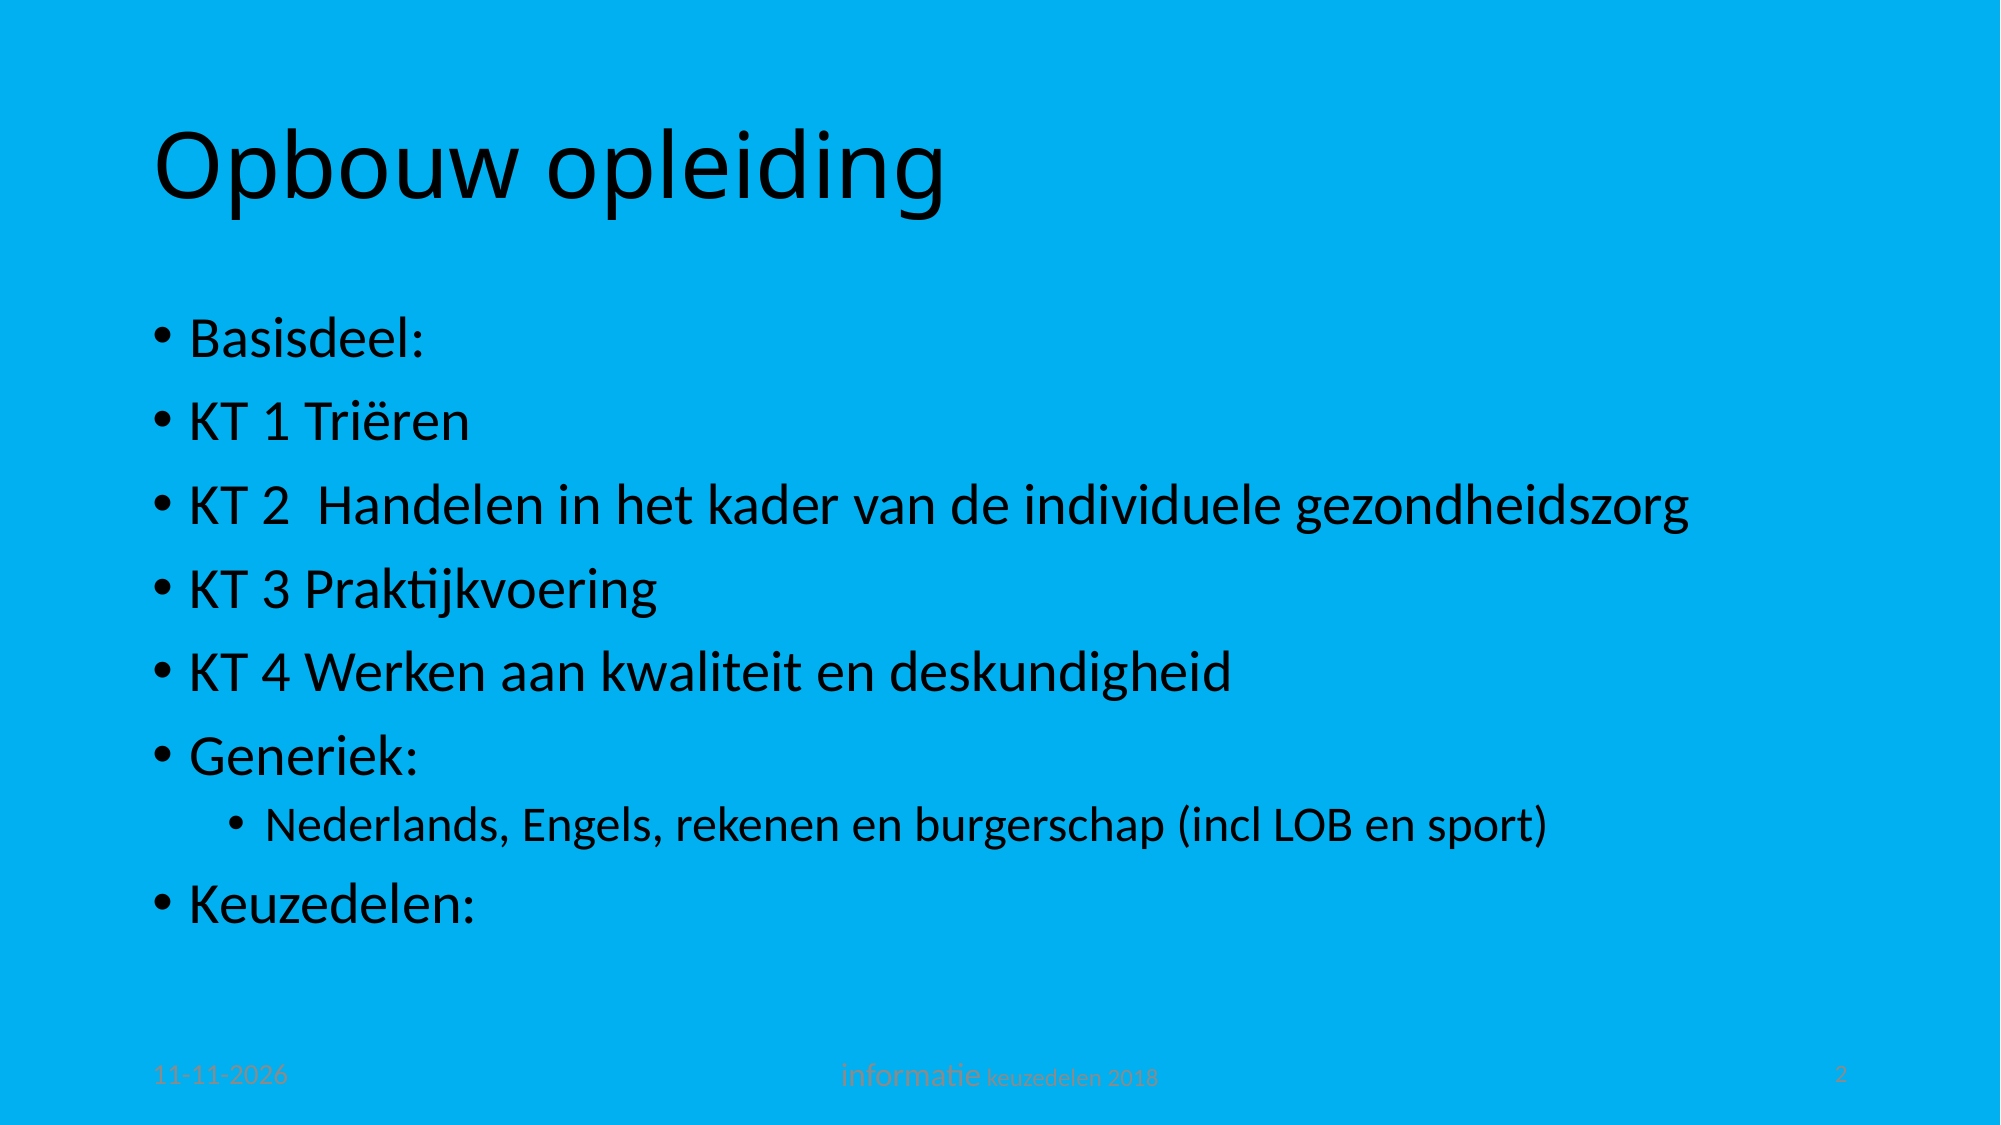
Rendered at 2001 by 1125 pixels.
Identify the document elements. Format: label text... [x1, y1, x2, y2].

footer informatie keuzedelen 2018 [662, 1042, 1338, 1103]
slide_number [137, 1042, 588, 1103]
list Basisdeel: KT 1 Triëren KT 2 Handelen in het kader van de individuele gezondheidszorg KT 3 Praktijkvoering KT 4 Werken aan kwaliteit en deskundigheid Generiek: Nederlands, Engels, rekenen en burgerschap (incl LOB en sport) Keuzedelen: [137, 299, 1863, 1014]
title Opbouw opleiding [137, 59, 1863, 278]
slide_number 2 [1412, 1042, 1863, 1103]
